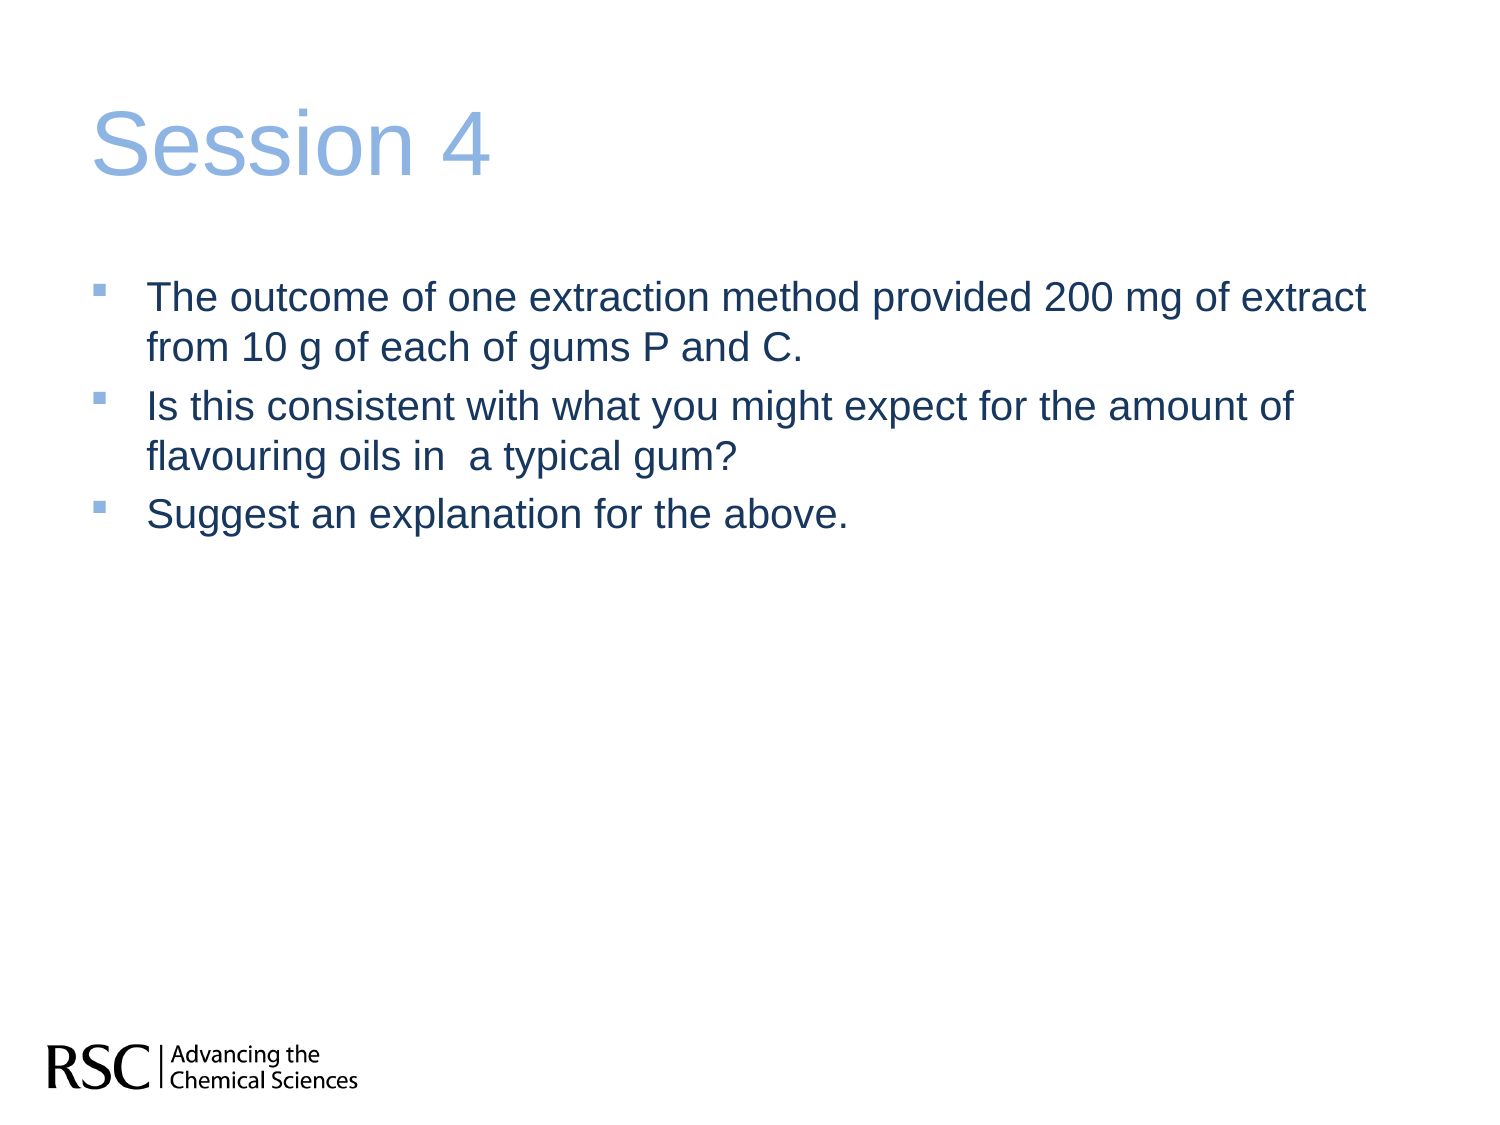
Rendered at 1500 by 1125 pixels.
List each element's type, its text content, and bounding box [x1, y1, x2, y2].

list The outcome of one extraction method provided 200 mg of extract from 10 g of each of gums P and C. Is this consistent with what you might expect for the amount of flavouring oils in a typical gum? Suggest an explanation for the above. [75, 262, 1425, 1005]
title Session 4 [75, 45, 1425, 233]
